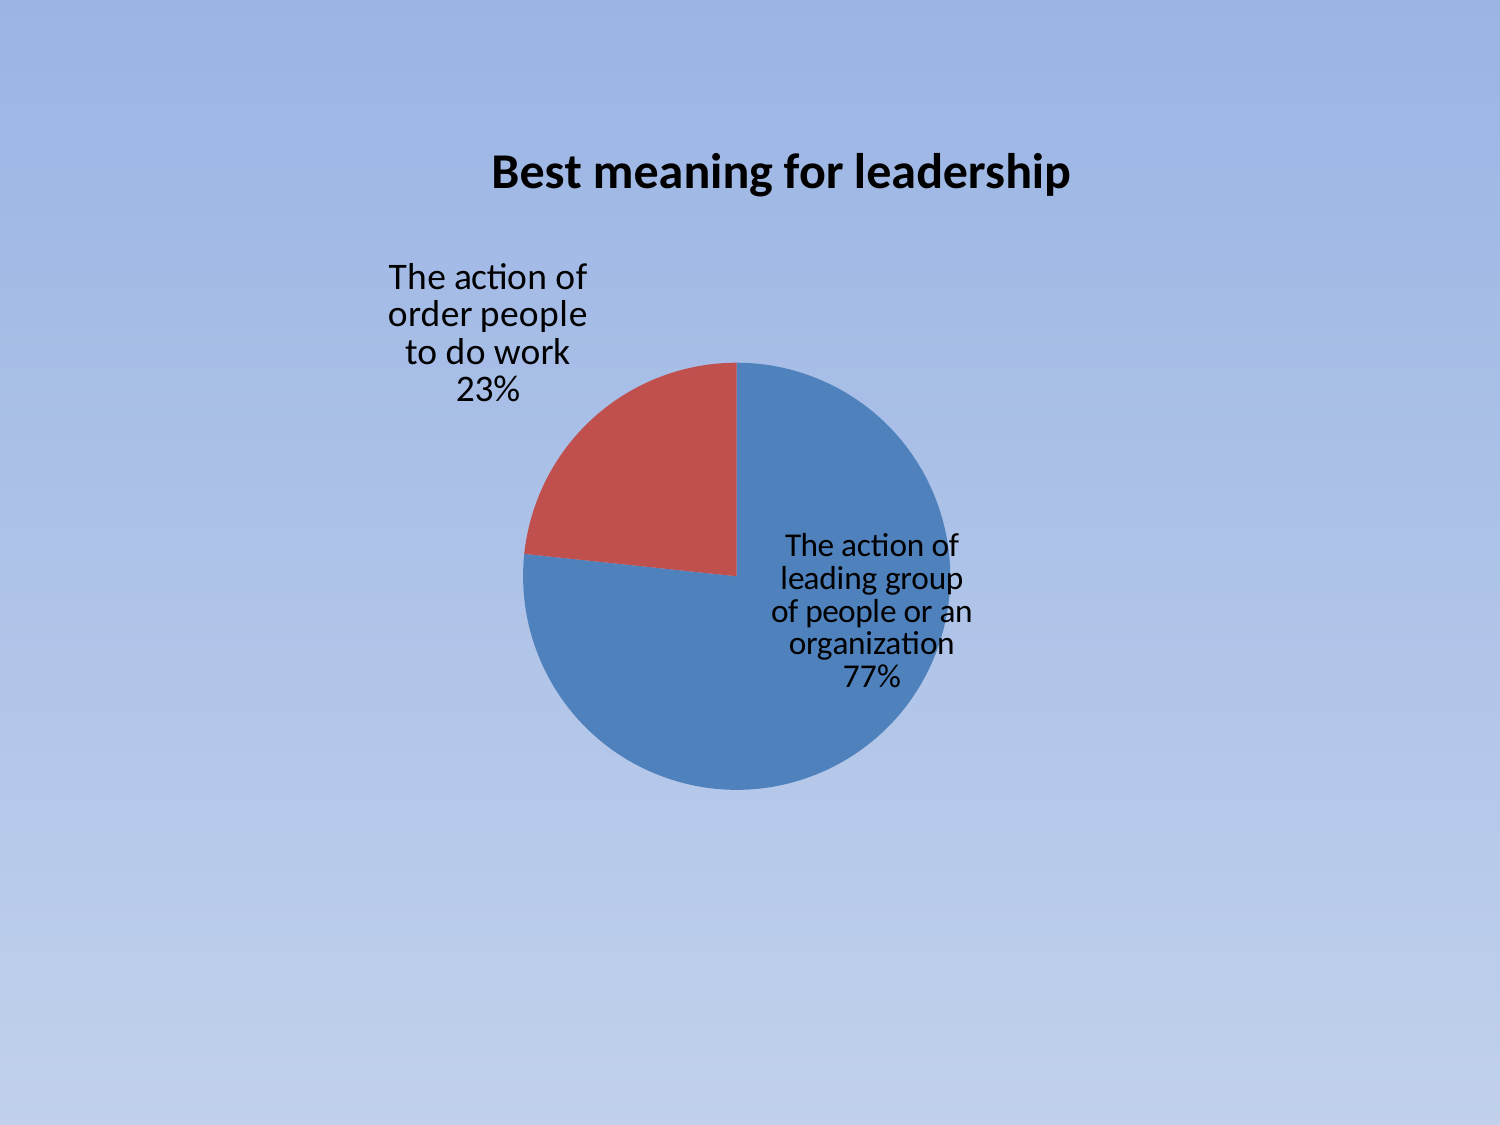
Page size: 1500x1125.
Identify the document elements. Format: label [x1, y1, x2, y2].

chart [237, 124, 1213, 938]
